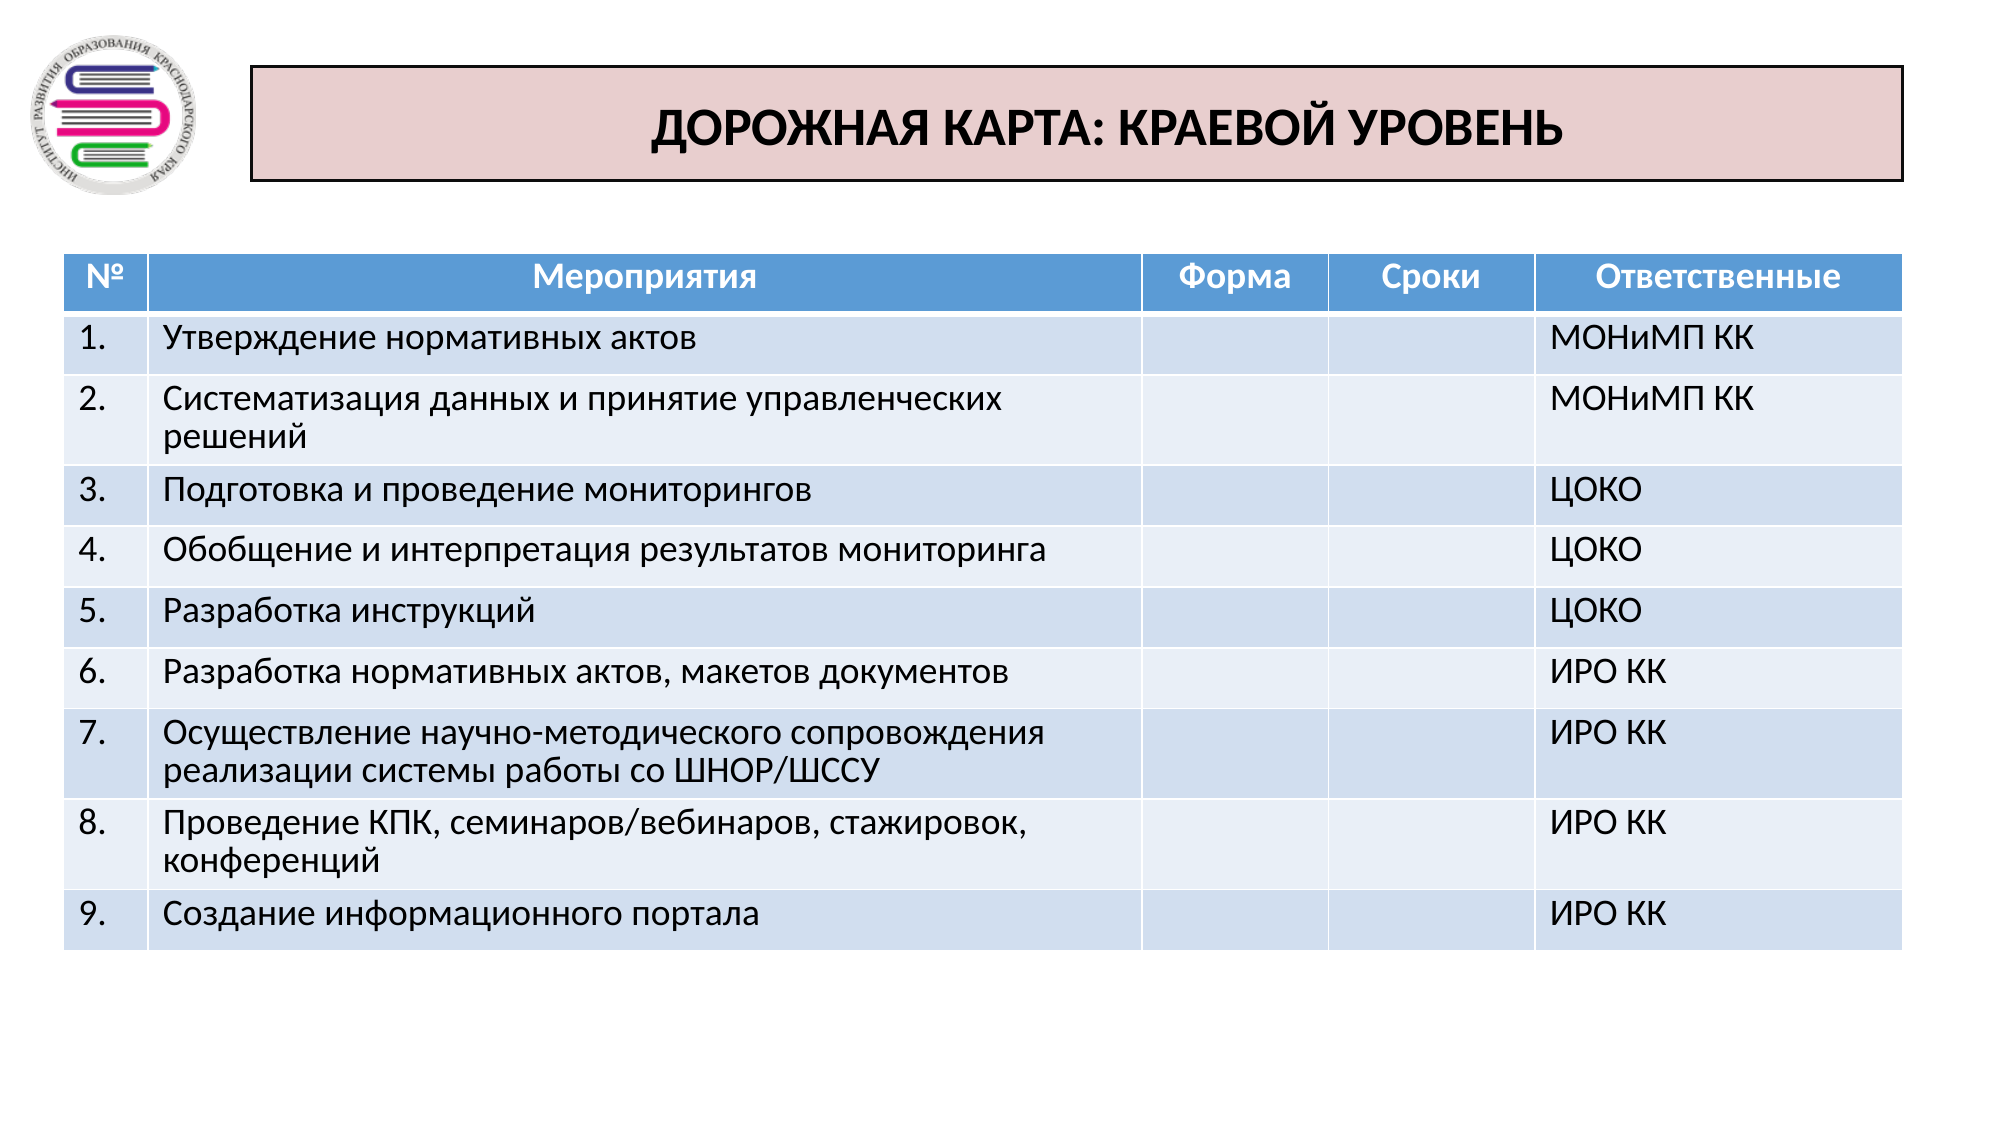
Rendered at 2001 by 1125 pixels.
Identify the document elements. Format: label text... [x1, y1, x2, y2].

table_cell МОНиМП КК [1536, 317, 1902, 374]
table_cell [1329, 709, 1534, 798]
table_cell Осуществление научно-методического сопровождения реализации системы работы со ШНОР/ШССУ [149, 709, 1141, 798]
table_cell [1143, 588, 1328, 647]
table_cell [1329, 317, 1534, 374]
table_cell Разработка нормативных актов, макетов документов [149, 649, 1141, 708]
table_header Ответственные [1536, 254, 1902, 311]
table_cell ИРО КК [1536, 890, 1902, 950]
table_cell [1143, 649, 1328, 708]
table_header Форма [1143, 254, 1328, 311]
table_cell ИРО КК [1536, 709, 1902, 798]
table_cell 8. [64, 800, 147, 889]
table_cell [1329, 890, 1534, 950]
table_cell Утверждение нормативных актов [149, 317, 1141, 374]
table_cell [1329, 800, 1534, 889]
table_cell [1329, 376, 1534, 464]
table_cell [1143, 466, 1328, 525]
table_cell [1143, 800, 1328, 889]
table_cell 6. [64, 649, 147, 708]
table_cell 7. [64, 709, 147, 798]
table_cell Подготовка и проведение мониторингов [149, 466, 1141, 525]
table_header Мероприятия [149, 254, 1141, 311]
table_cell [1143, 890, 1328, 950]
table_cell Систематизация данных и принятие управленческих решений [149, 376, 1141, 464]
table_cell Проведение КПК, семинаров/вебинаров, стажировок, конференций [149, 800, 1141, 889]
table_cell 5. [64, 588, 147, 647]
table_cell ИРО КК [1536, 649, 1902, 708]
table_cell [1143, 376, 1328, 464]
table_cell [1329, 588, 1534, 647]
table_cell Создание информационного портала [149, 890, 1141, 950]
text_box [30, 35, 1903, 195]
table_cell 3. [64, 466, 147, 525]
table_cell Обобщение и интерпретация результатов мониторинга [149, 527, 1141, 586]
table_cell 4. [64, 527, 147, 586]
table_cell МОНиМП КК [1536, 376, 1902, 464]
table_header Сроки [1329, 254, 1534, 311]
table_cell ЦОКО [1536, 466, 1902, 525]
table_cell [1143, 527, 1328, 586]
table_cell [1329, 527, 1534, 586]
table_header № [64, 254, 147, 311]
table_cell [1143, 709, 1328, 798]
table_cell [1329, 466, 1534, 525]
table_cell [1329, 649, 1534, 708]
table_cell 9. [64, 890, 147, 950]
table_cell ЦОКО [1536, 527, 1902, 586]
table_cell [1143, 317, 1328, 374]
table_cell ИРО КК [1536, 800, 1902, 889]
table_cell ЦОКО [1536, 588, 1902, 647]
table_cell Разработка инструкций [149, 588, 1141, 647]
table_cell 2. [64, 376, 147, 464]
table_cell 1. [64, 317, 147, 374]
